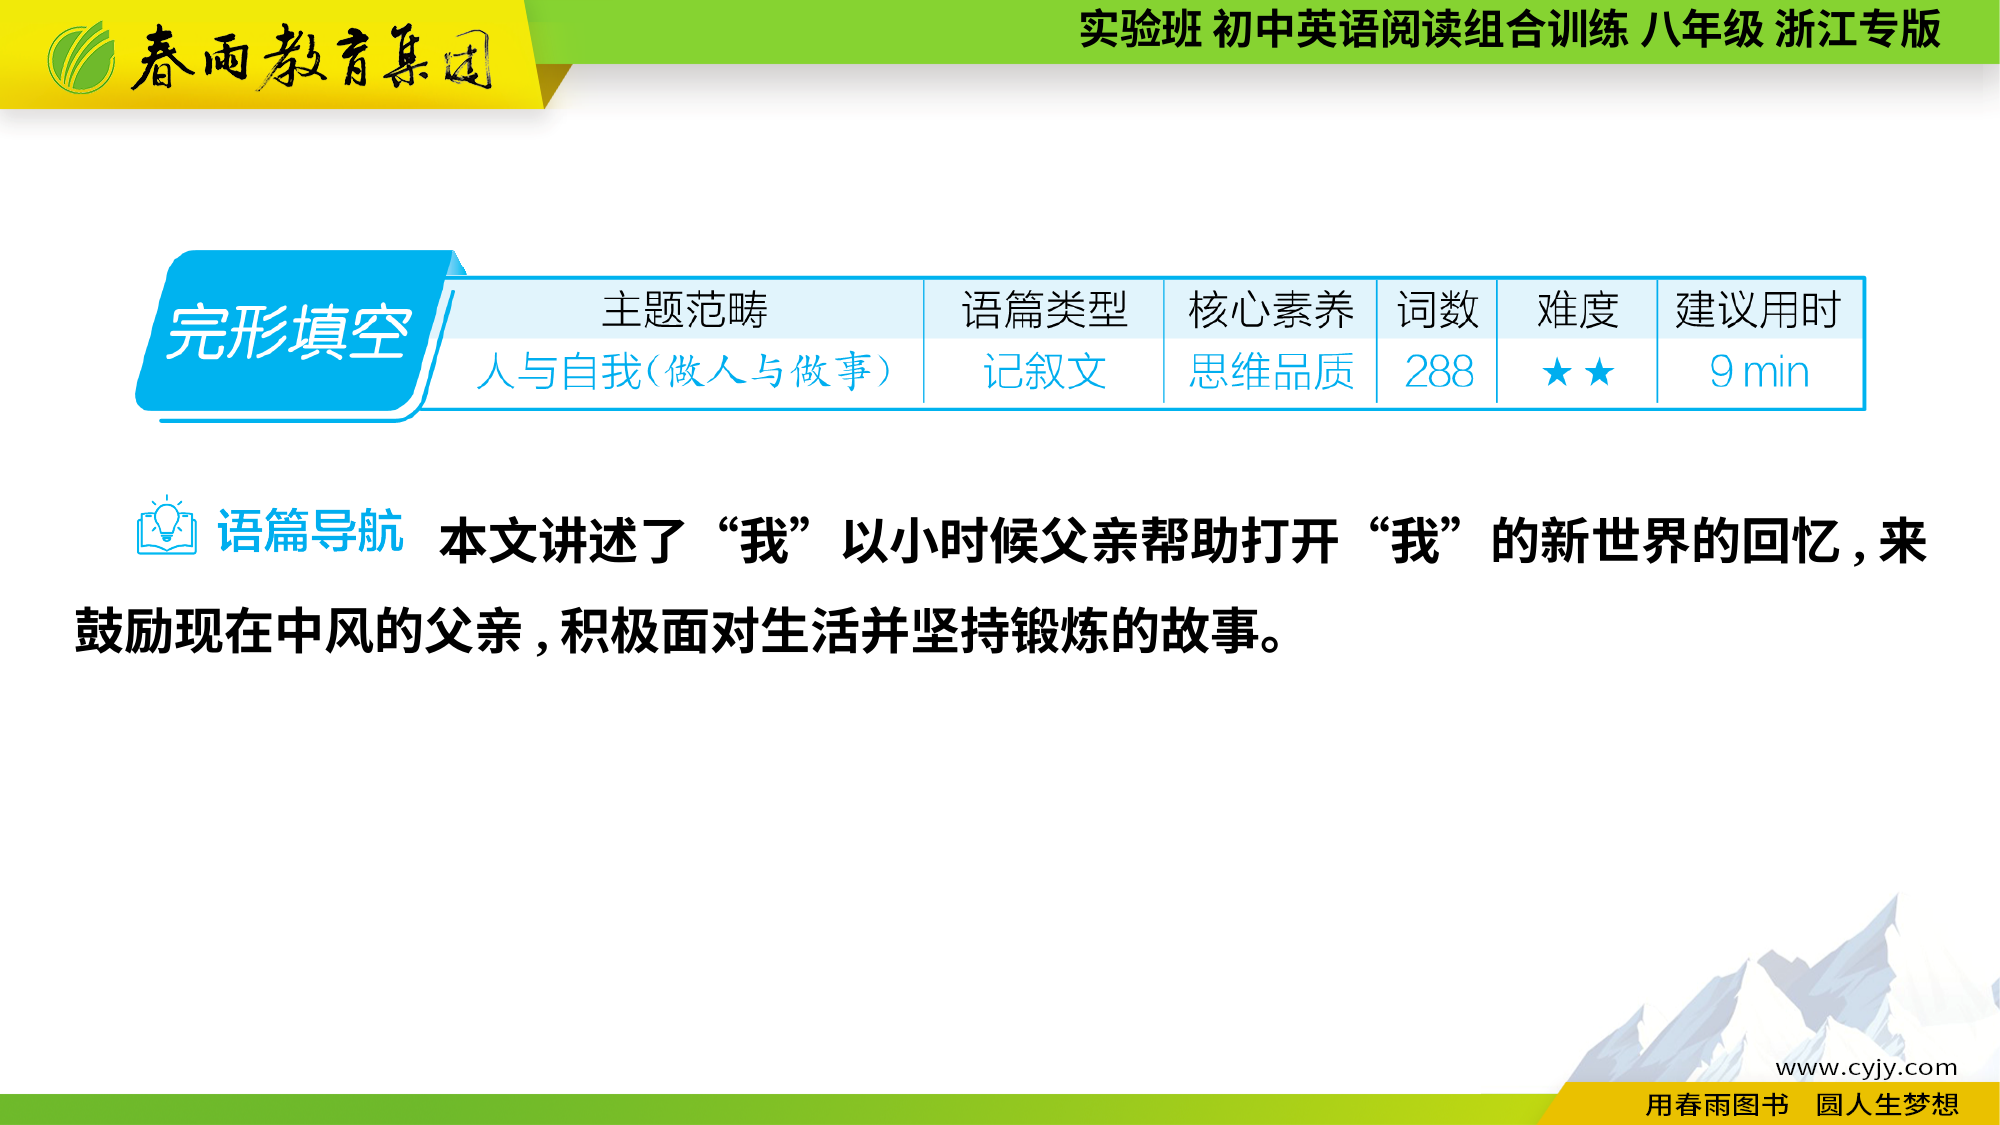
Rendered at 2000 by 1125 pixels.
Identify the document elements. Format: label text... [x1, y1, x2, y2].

list 本文讲述了“我”以小时候父亲帮助打开“我”的新世界的回忆,来鼓励现在中风的父亲,积极面对生活并坚持锻炼的故事。 [59, 471, 1944, 657]
picture [0, 0, 2000, 1125]
